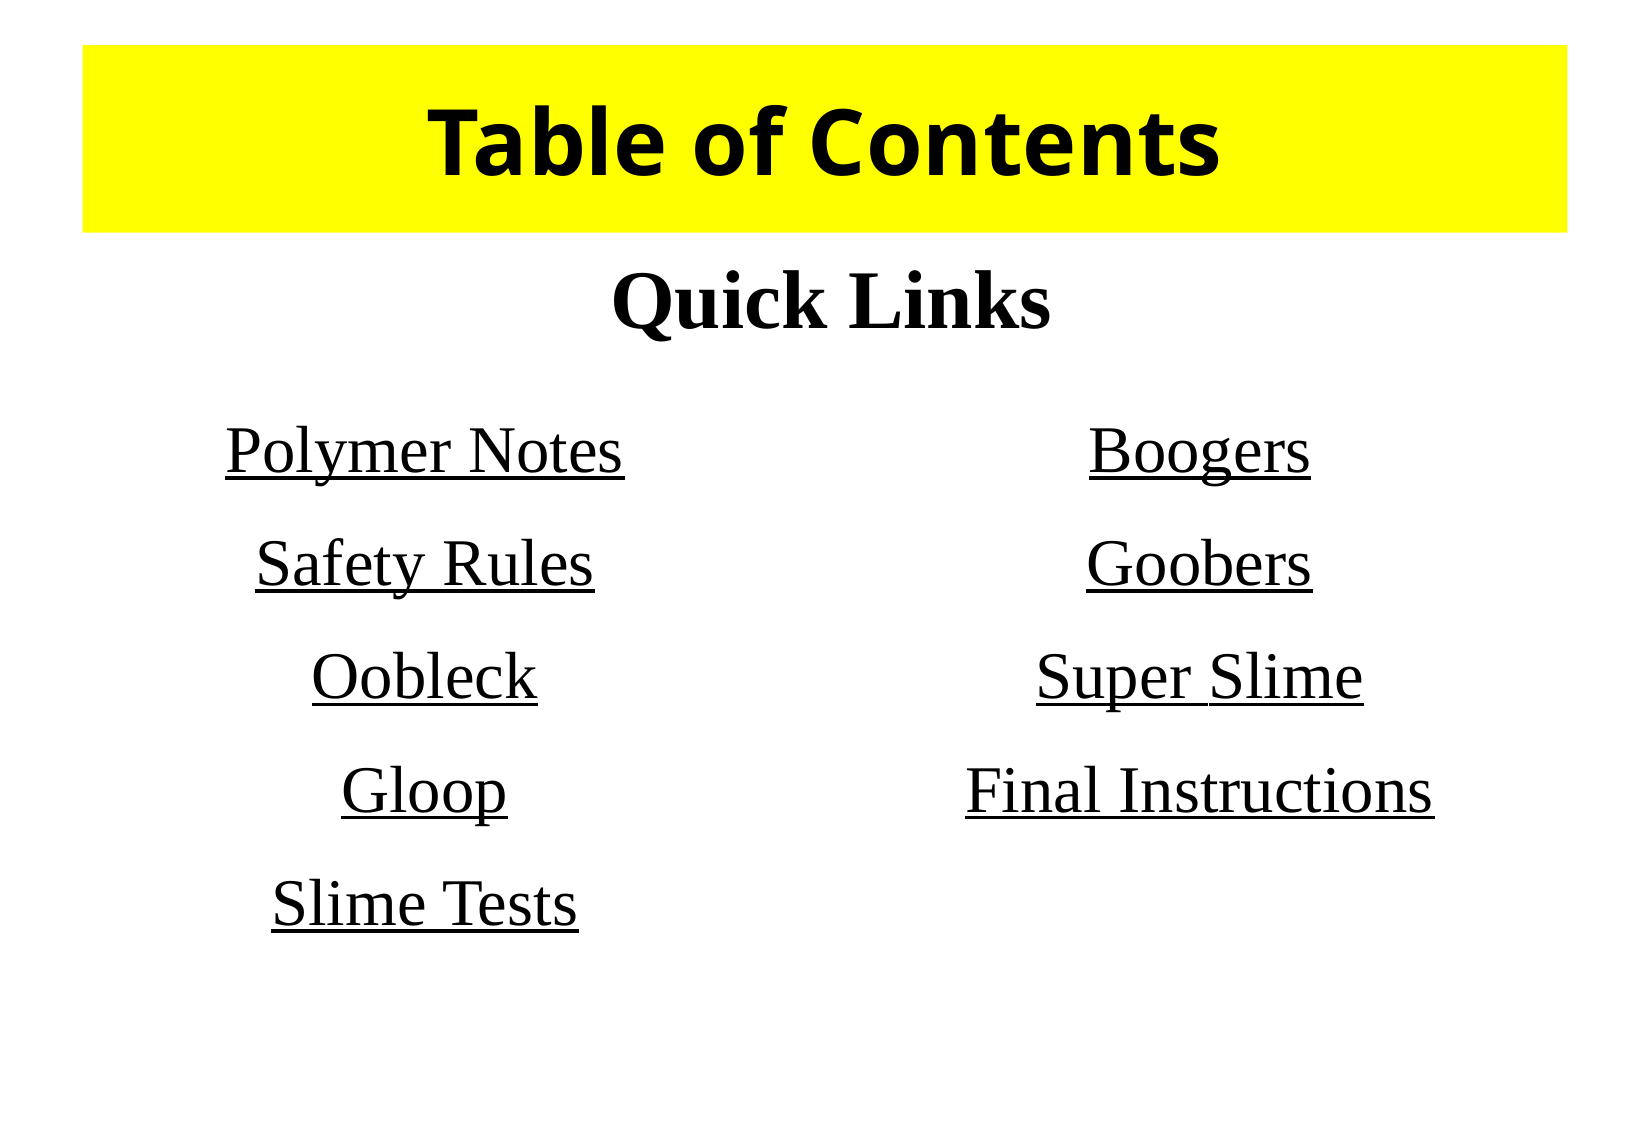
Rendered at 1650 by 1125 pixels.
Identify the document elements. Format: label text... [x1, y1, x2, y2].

text_box Boogers Goobers Super Slime Final Instructions [862, 398, 1538, 946]
title Table of Contents [82, 44, 1568, 233]
text_box Quick Links [424, 237, 1238, 353]
text_box Polymer Notes Safety Rules Oobleck Gloop Slime Tests [87, 398, 763, 946]
